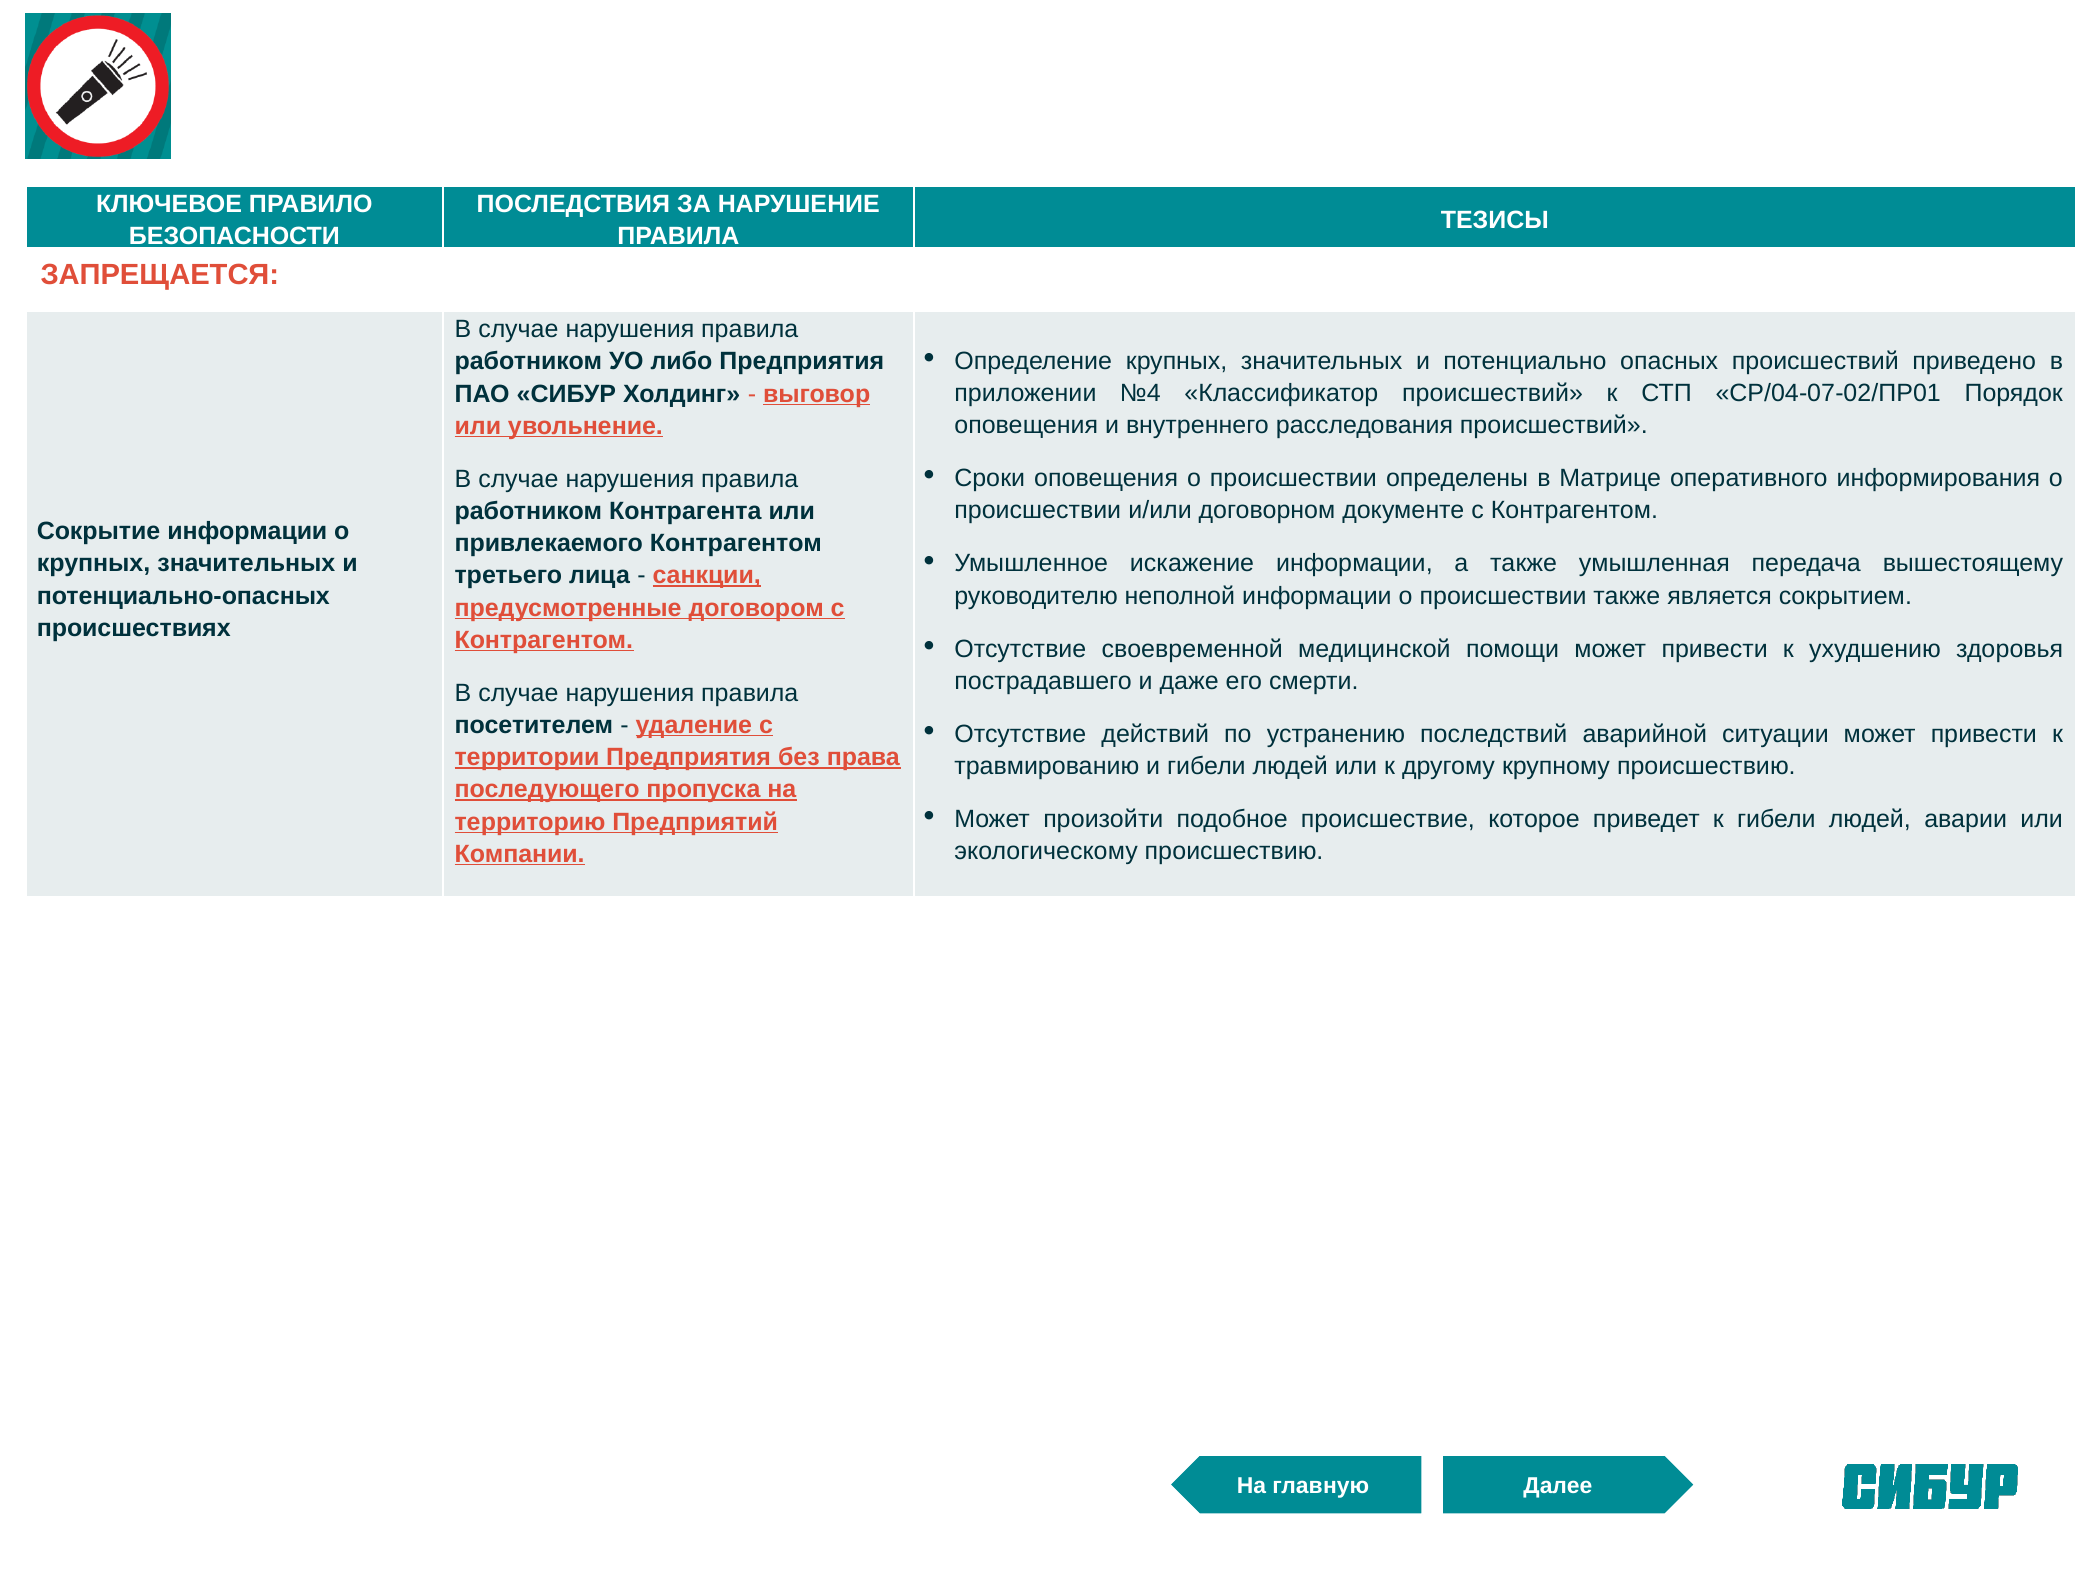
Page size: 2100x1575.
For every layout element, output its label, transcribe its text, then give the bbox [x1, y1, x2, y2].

text_box На главную [1169, 1455, 1423, 1515]
picture [25, 12, 171, 159]
table_header ТЕЗИСЫ [915, 187, 2075, 247]
table_header КЛЮЧЕВОЕ ПРАВИЛО БЕЗОПАСНОСТИ [27, 187, 442, 247]
table_cell В случае нарушения правила работником УО либо Предприятия ПАО «СИБУР Холдинг» - выговор или увольнение. В случае нарушения правила работником Контрагента или привлекаемого Контрагентом третьего лица - санкции, предусмотренные договором с Контрагентом. В случае нарушения правила посетителем - удаление с территории Предприятия без права последующего пропуска на территорию Предприятий Компании. [444, 312, 913, 896]
table_cell Определение крупных, значительных и потенциально опасных происшествий приведено в приложении №4 «Классификатор происшествий» к СТП «СР/04-07-02/ПР01 Порядок оповещения и внутреннего расследования происшествий». Сроки оповещения о происшествии определены в Матрице оперативного информирования о происшествии и/или договорном документе с Контрагентом. Умышленное искажение информации, а также умышленная передача вышестоящему руководителю неполной информации о происшествии также является сокрытием. Отсутствие своевременной медицинской помощи может привести к ухудшению здоровья пострадавшего и даже его смерти. Отсутствие действий по устранению последствий аварийной ситуации может привести к травмированию и гибели людей или к другому крупному происшествию. Может произойти подобное происшествие, которое приведет к гибели людей, аварии или экологическому происшествию. [915, 312, 2075, 896]
table_header ПОСЛЕДСТВИЯ ЗА НАРУШЕНИЕ ПРАВИЛА [444, 187, 913, 247]
text_box Далее [1442, 1455, 1695, 1515]
table_cell Сокрытие информации о крупных, значительных и потенциально-опасных происшествиях [27, 312, 442, 896]
table_cell ЗАПРЕЩАЕТСЯ: [27, 253, 2075, 310]
picture [1842, 1464, 2018, 1509]
